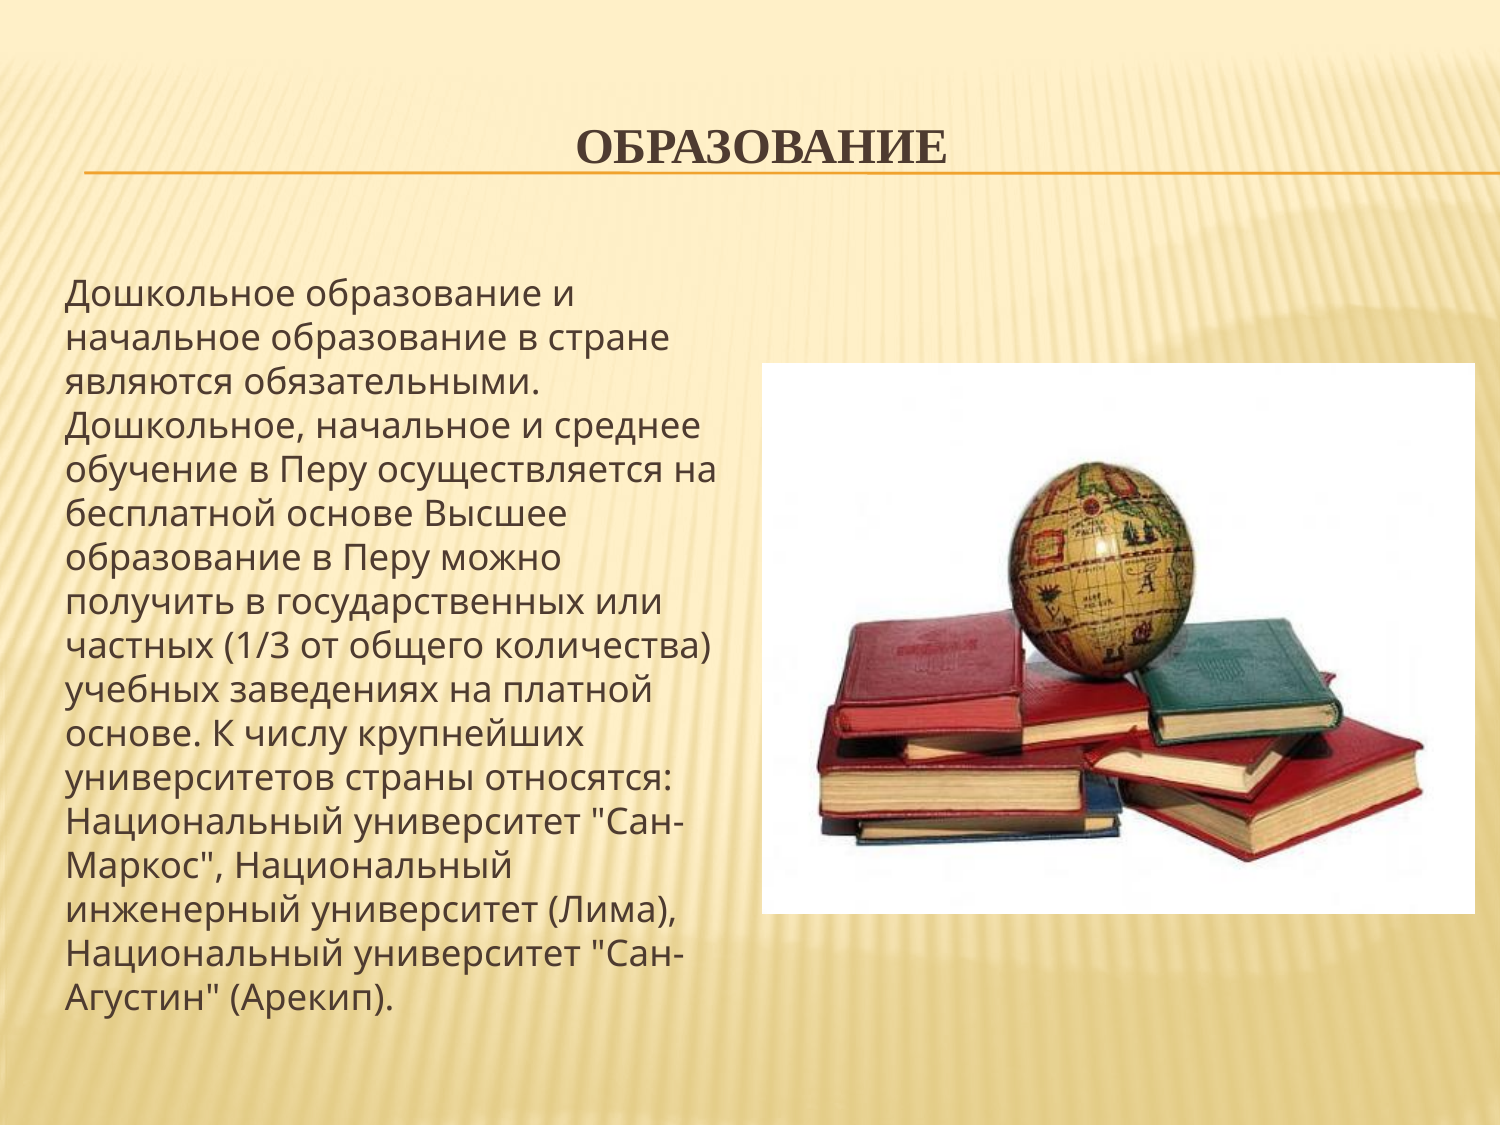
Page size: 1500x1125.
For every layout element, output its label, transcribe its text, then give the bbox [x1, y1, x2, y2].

title Образование [49, 75, 1475, 213]
list Дошкольное образование и начальное образование в стране являются обязательными. Дошкольное, начальное и среднее обучение в Перу осуществляется на бесплатной основе Высшее образование в Перу можно получить в государственных или частных (1/3 от общего количества) учебных заведениях на платной основе. К числу крупнейших университетов страны относятся: Национальный университет "Сан-Маркос", Национальный инженерный университет (Лима), Национальный университет "Сан-Агустин" (Арекип). [50, 262, 738, 1038]
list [762, 362, 1476, 915]
